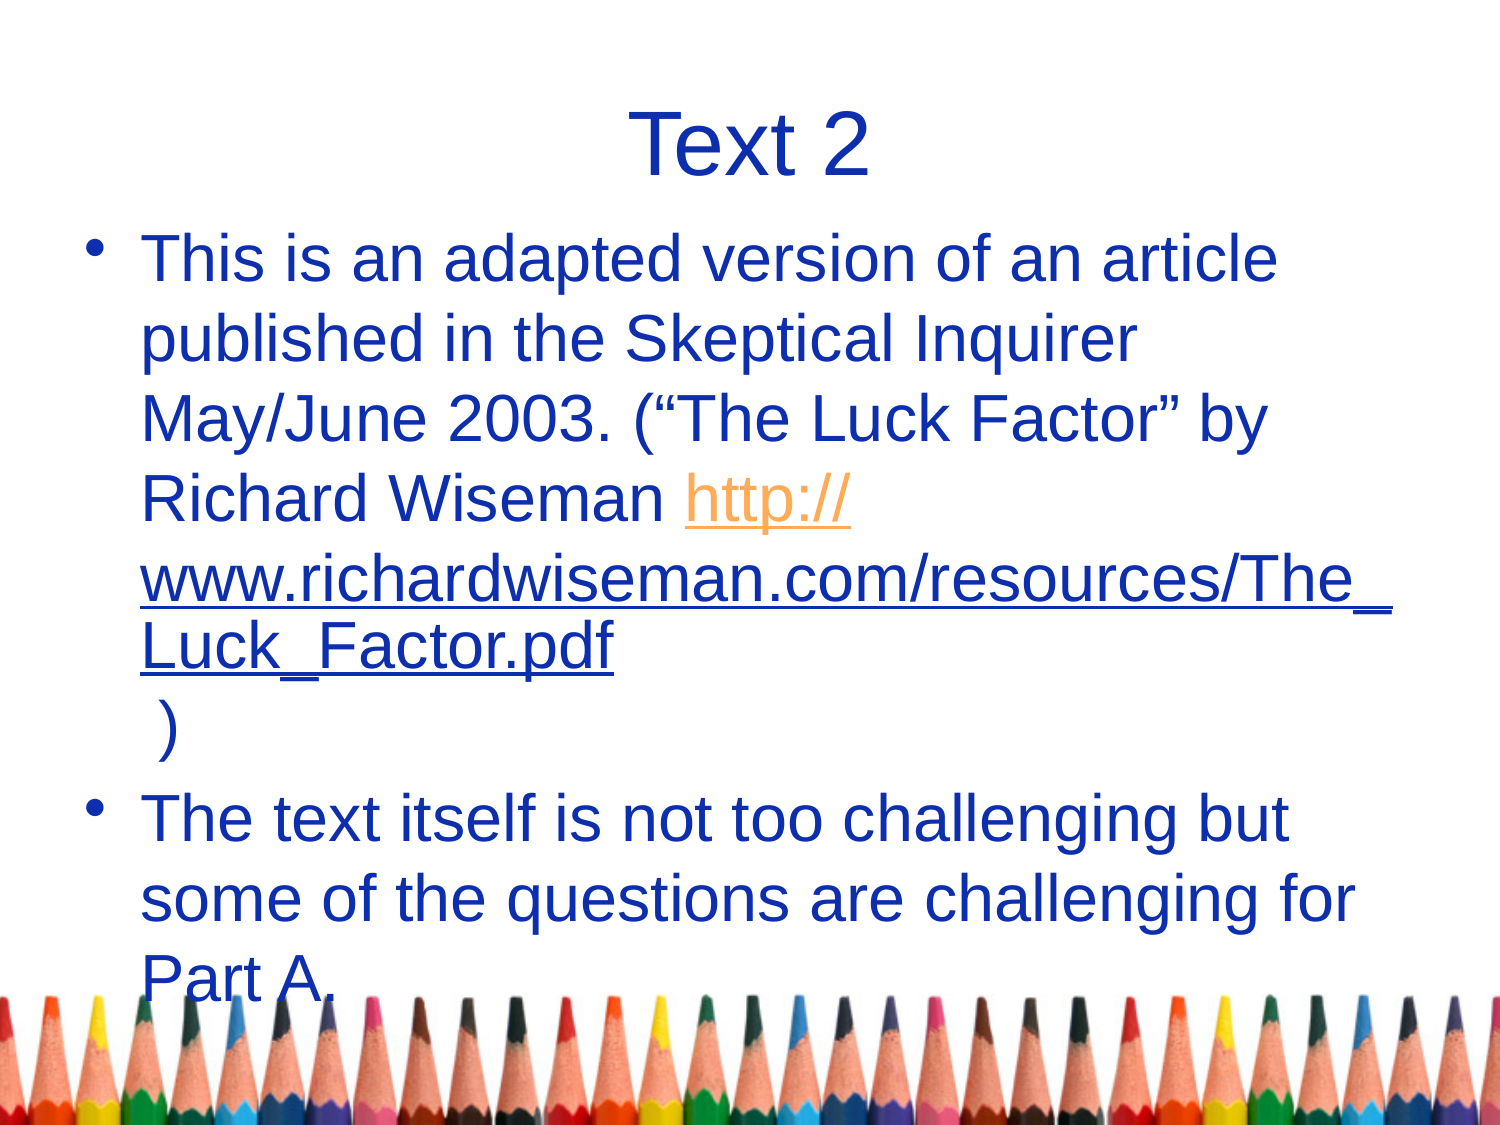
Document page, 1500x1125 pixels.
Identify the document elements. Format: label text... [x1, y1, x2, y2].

picture [0, 0, 1500, 1125]
title Text 2 [75, 45, 1425, 233]
list This is an adapted version of an article published in the Skeptical Inquirer May/June 2003. (“The Luck Factor” by Richard Wiseman http://www.richardwiseman.com/resources/The_Luck_Factor.pdf ) The text itself is not too challenging but some of the questions are challenging for Part A. [68, 207, 1419, 951]
